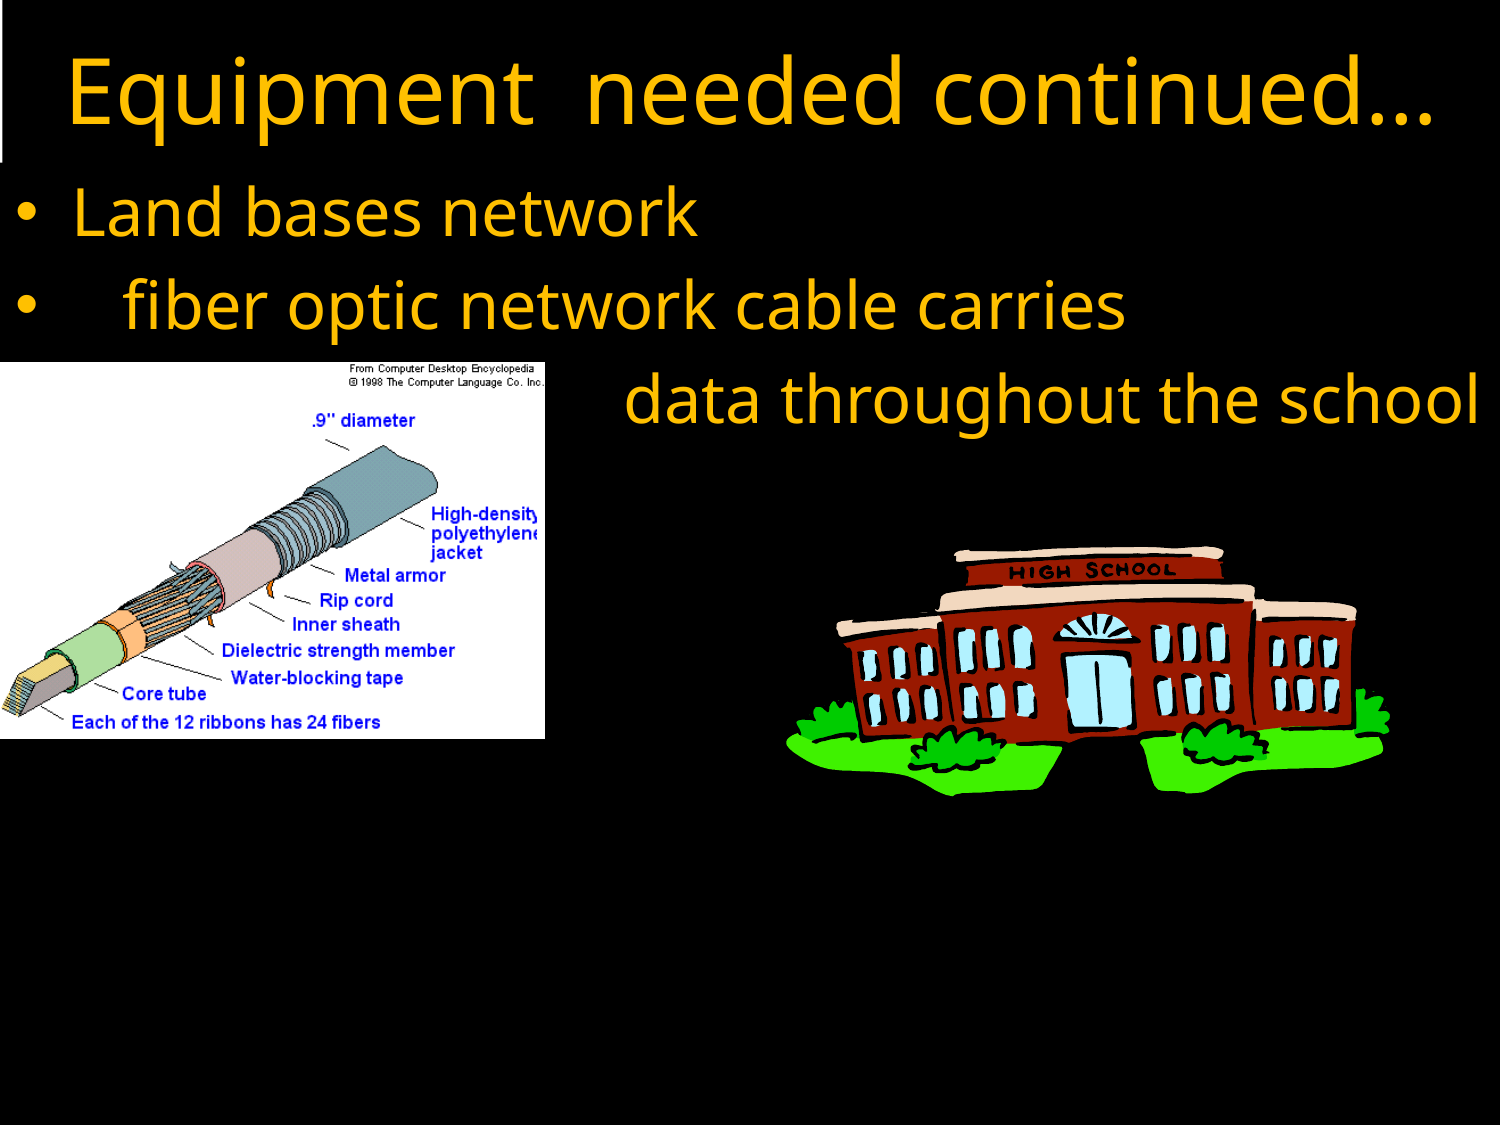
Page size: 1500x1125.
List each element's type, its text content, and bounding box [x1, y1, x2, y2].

picture [783, 462, 1396, 800]
title Equipment needed continued… [2, 0, 1500, 162]
picture [0, 362, 545, 740]
list Land bases network fiber optic network cable carries data throughout the school [0, 162, 1500, 1125]
